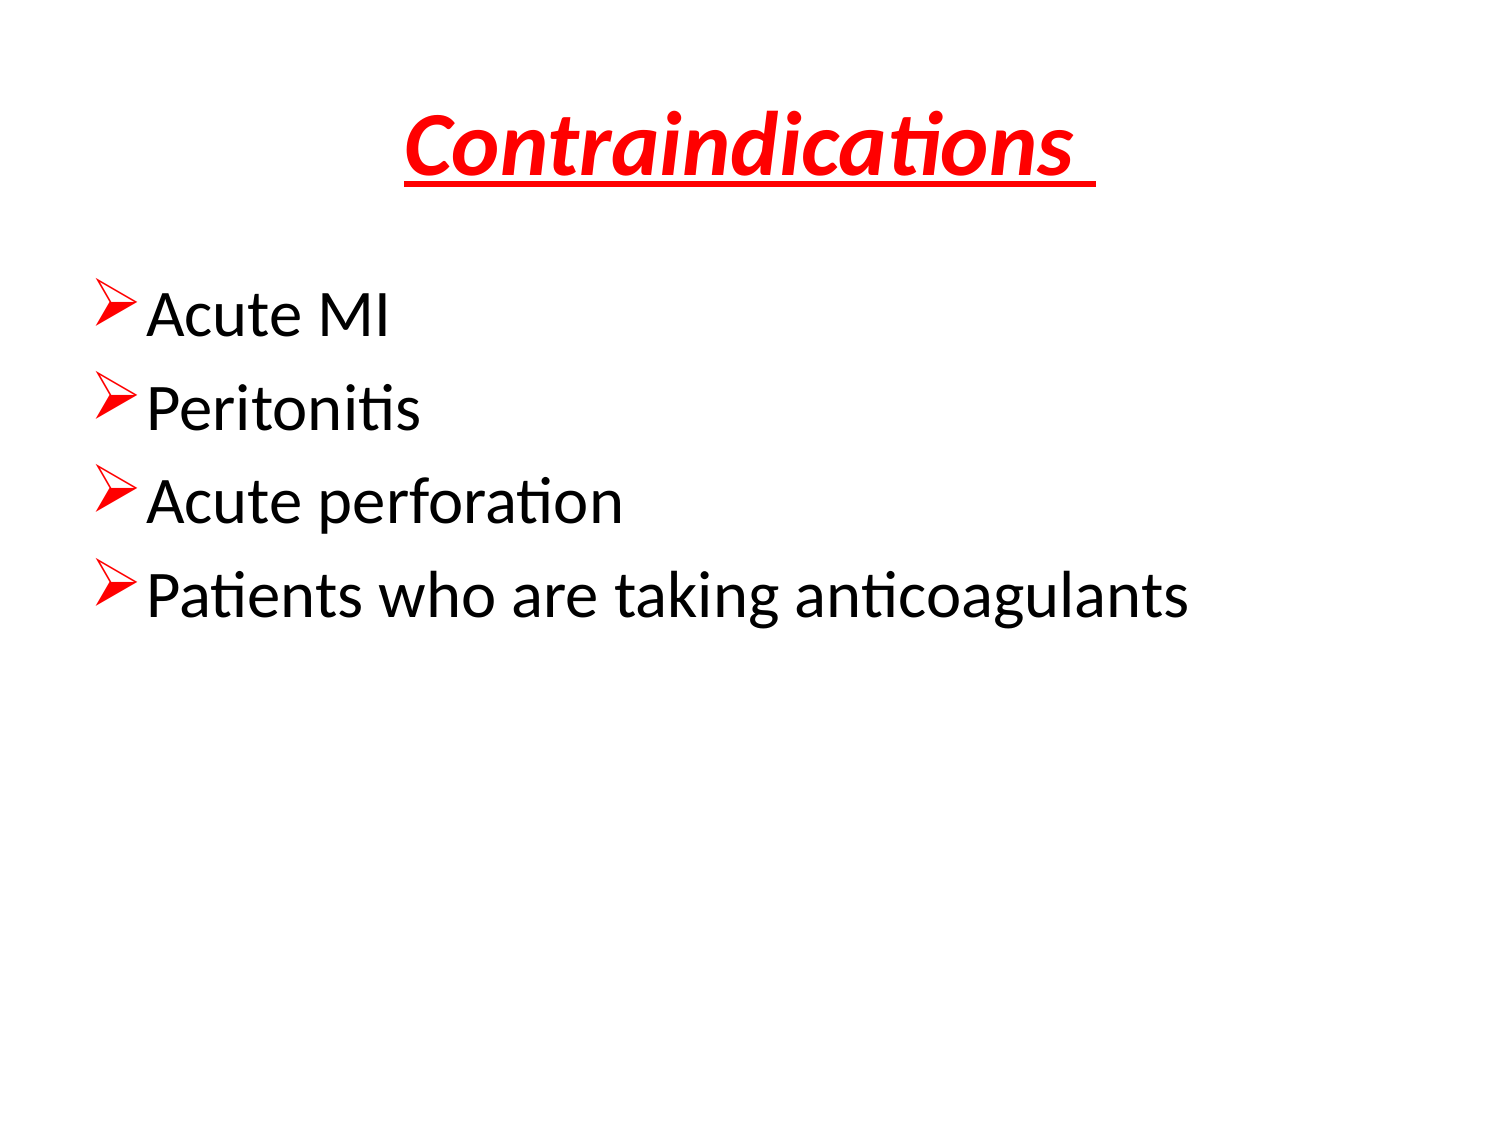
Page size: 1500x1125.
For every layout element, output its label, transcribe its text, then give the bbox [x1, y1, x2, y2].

list Acute MI Peritonitis Acute perforation Patients who are taking anticoagulants [75, 262, 1425, 1005]
title Contraindications [75, 45, 1425, 233]
